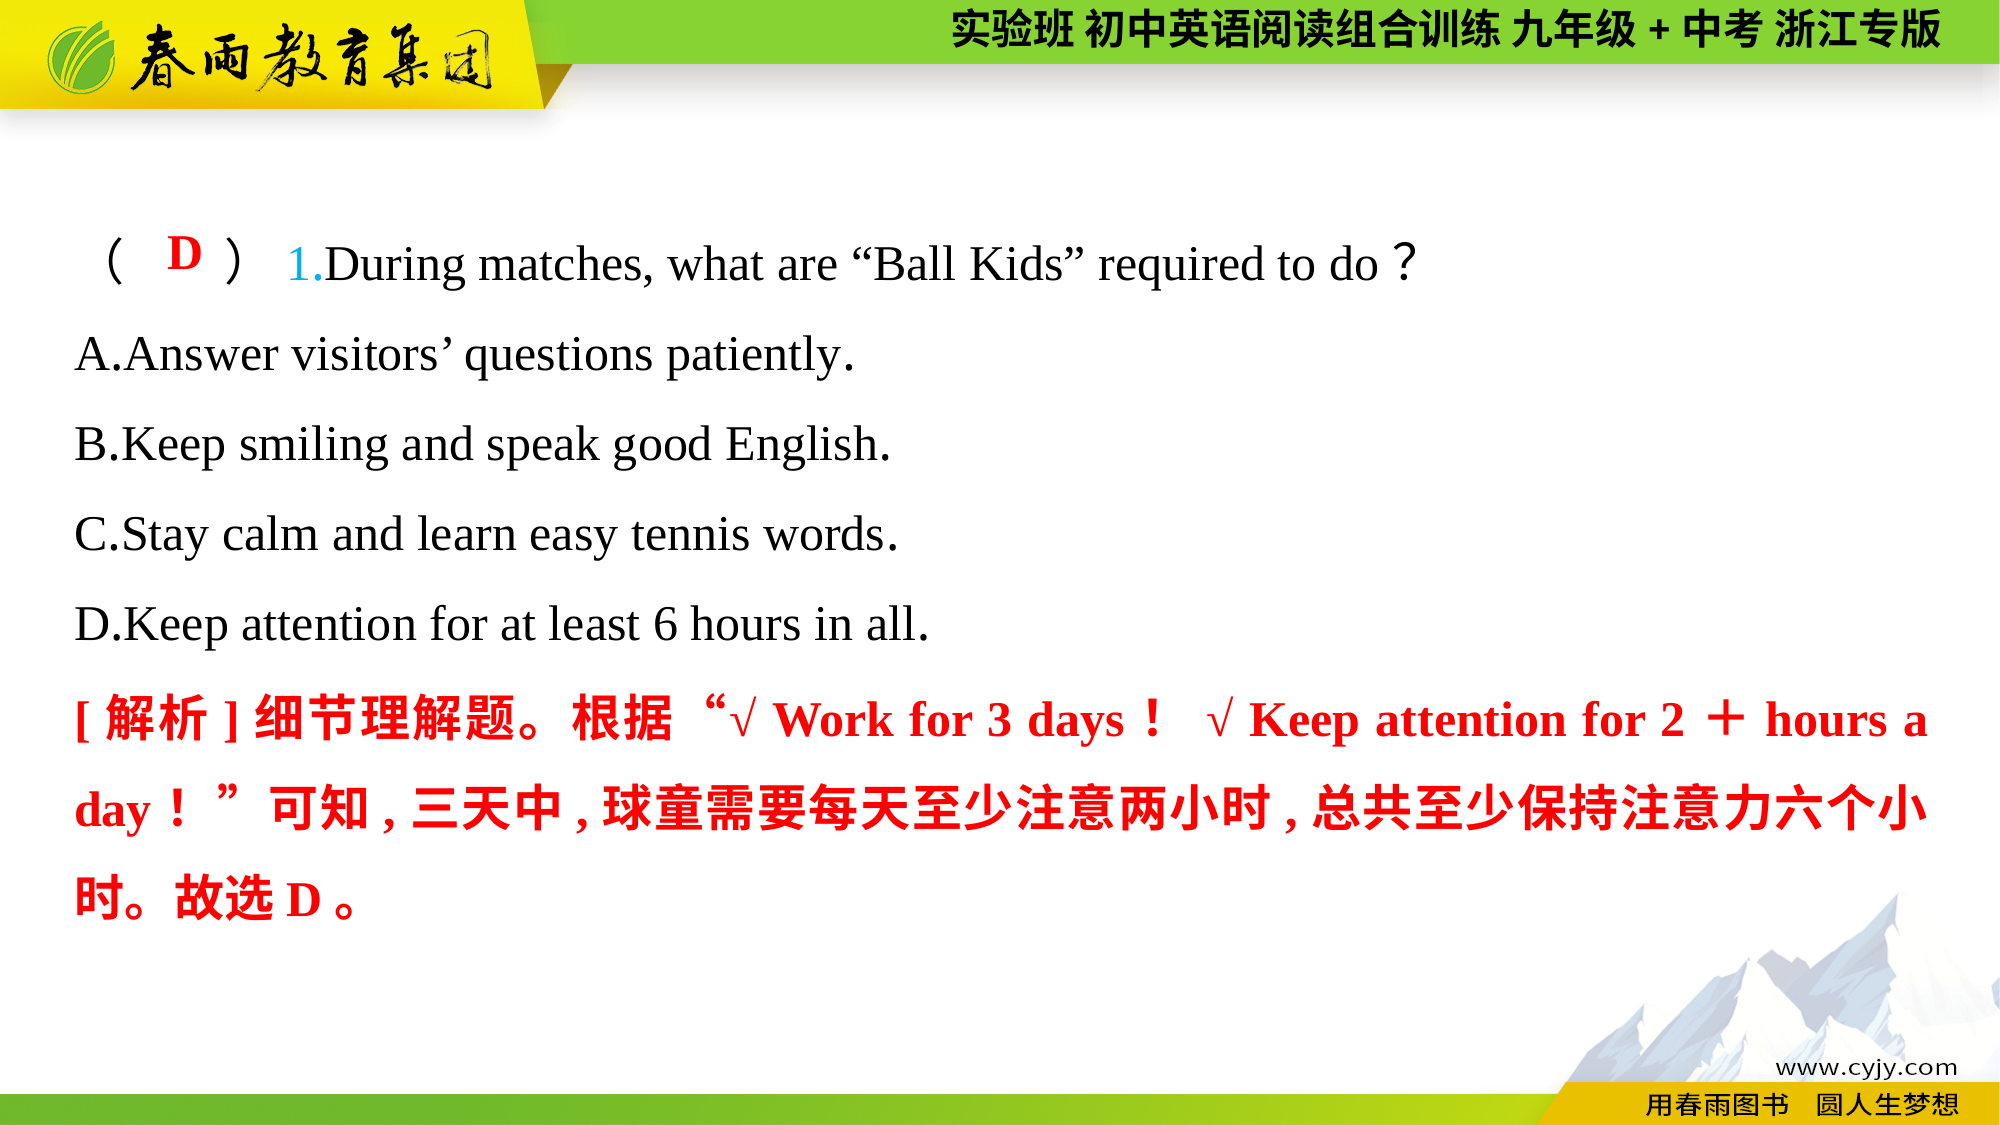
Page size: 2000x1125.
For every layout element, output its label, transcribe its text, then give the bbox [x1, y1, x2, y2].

text_box [解析]细节理解题。根据“√Work for 3 days！ √Keep attention for 2＋hours a day！”可知,三天中,球童需要每天至少注意两小时,总共至少保持注意力六个小时。故选D。 [59, 648, 1944, 934]
text_box D [152, 212, 219, 288]
picture [0, 0, 2000, 1125]
list （ ）1.During matches, what are “Ball Kids” required to do？ A.Answer visitors’ questions patiently. B.Keep smiling and speak good English. C.Stay calm and learn easy tennis words. D.Keep attention for at least 6 hours in all. [59, 193, 1944, 648]
